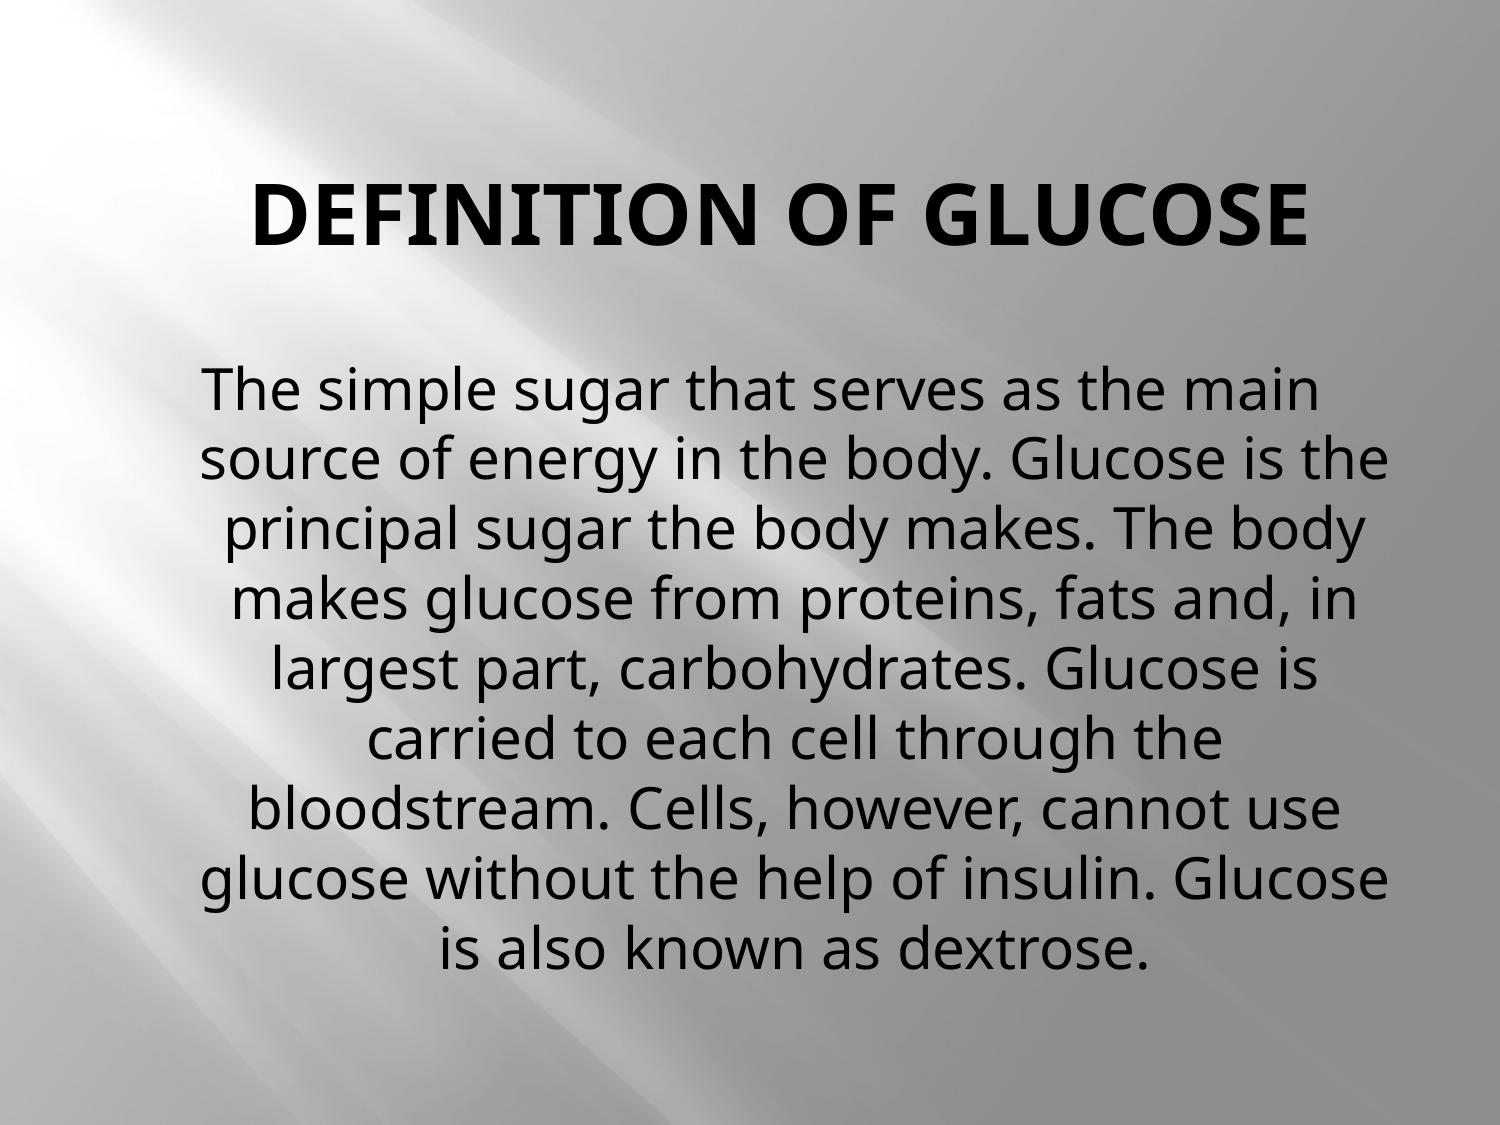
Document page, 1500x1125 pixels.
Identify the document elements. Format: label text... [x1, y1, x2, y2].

list The simple sugar that serves as the main source of energy in the body. Glucose is the principal sugar the body makes. The body makes glucose from proteins, fats and, in largest part, carbohydrates. Glucose is carried to each cell through the bloodstream. Cells, however, cannot use glucose without the help of insulin. Glucose is also known as dextrose. [75, 262, 1425, 1035]
title DEFINITION OF GLUCOSE [105, 117, 1456, 305]
